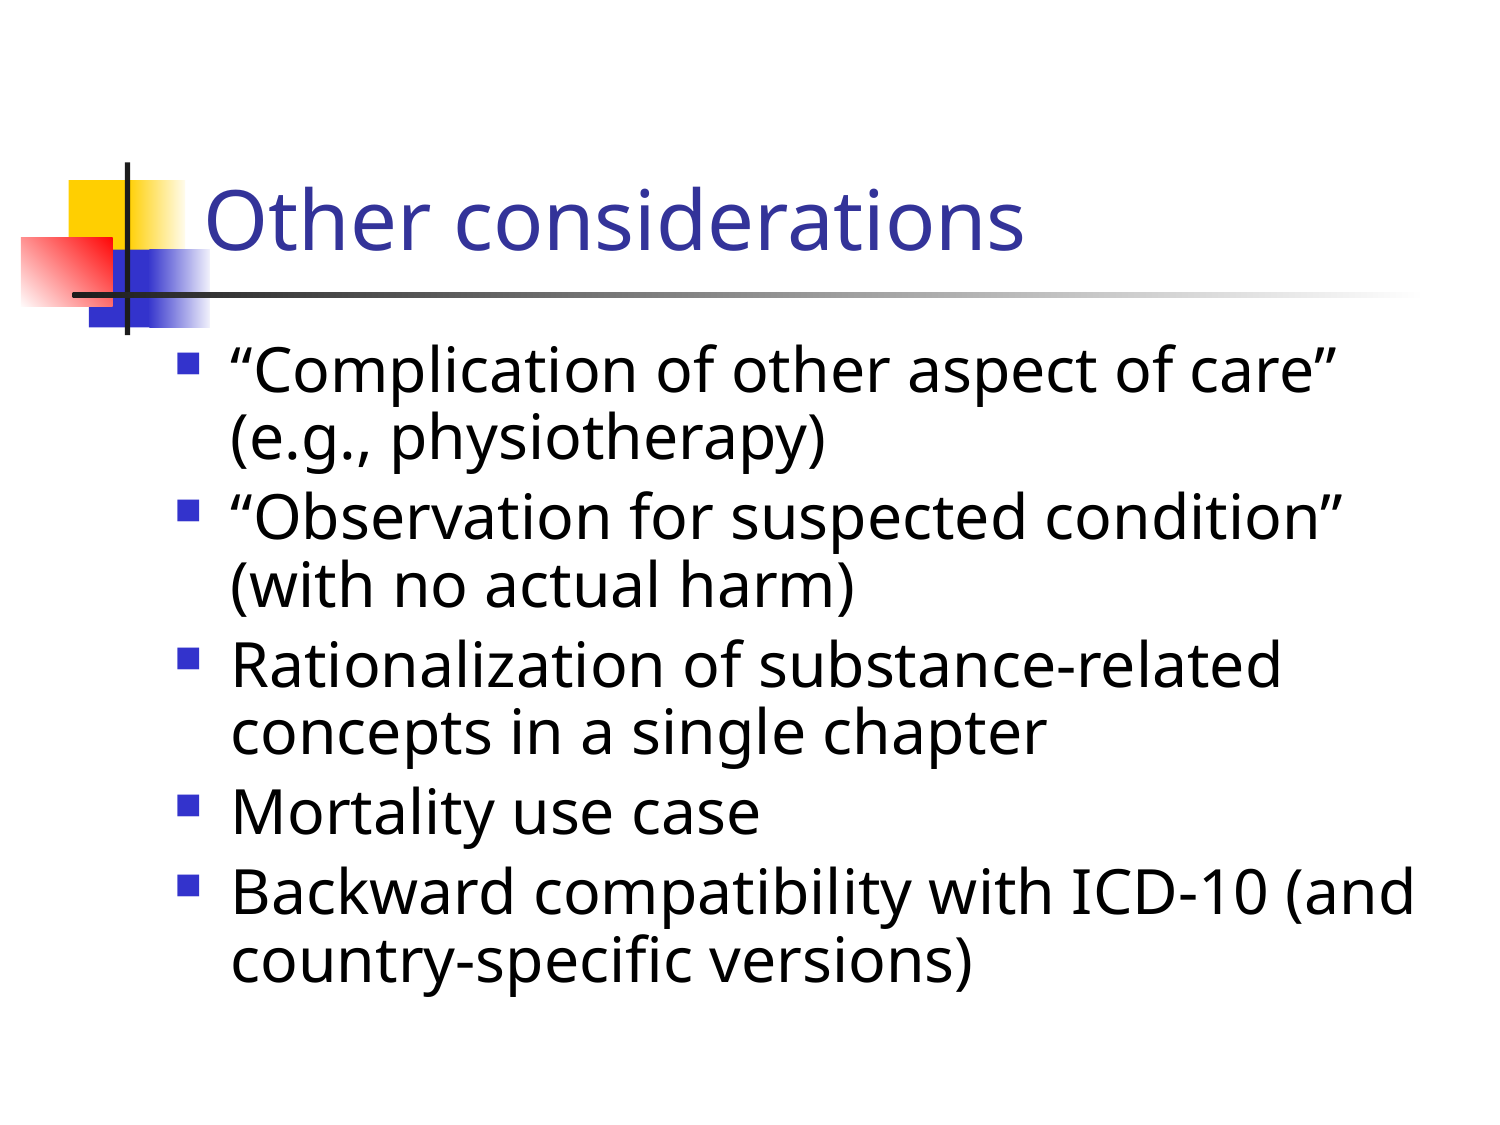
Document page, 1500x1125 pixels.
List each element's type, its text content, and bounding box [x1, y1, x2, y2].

list “Complication of other aspect of care” (e.g., physiotherapy) “Observation for suspected condition” (with no actual harm) Rationalization of substance-related concepts in a single chapter Mortality use case Backward compatibility with ICD-10 (and country-specific versions) [159, 331, 1469, 1006]
title Other considerations [188, 35, 1468, 275]
